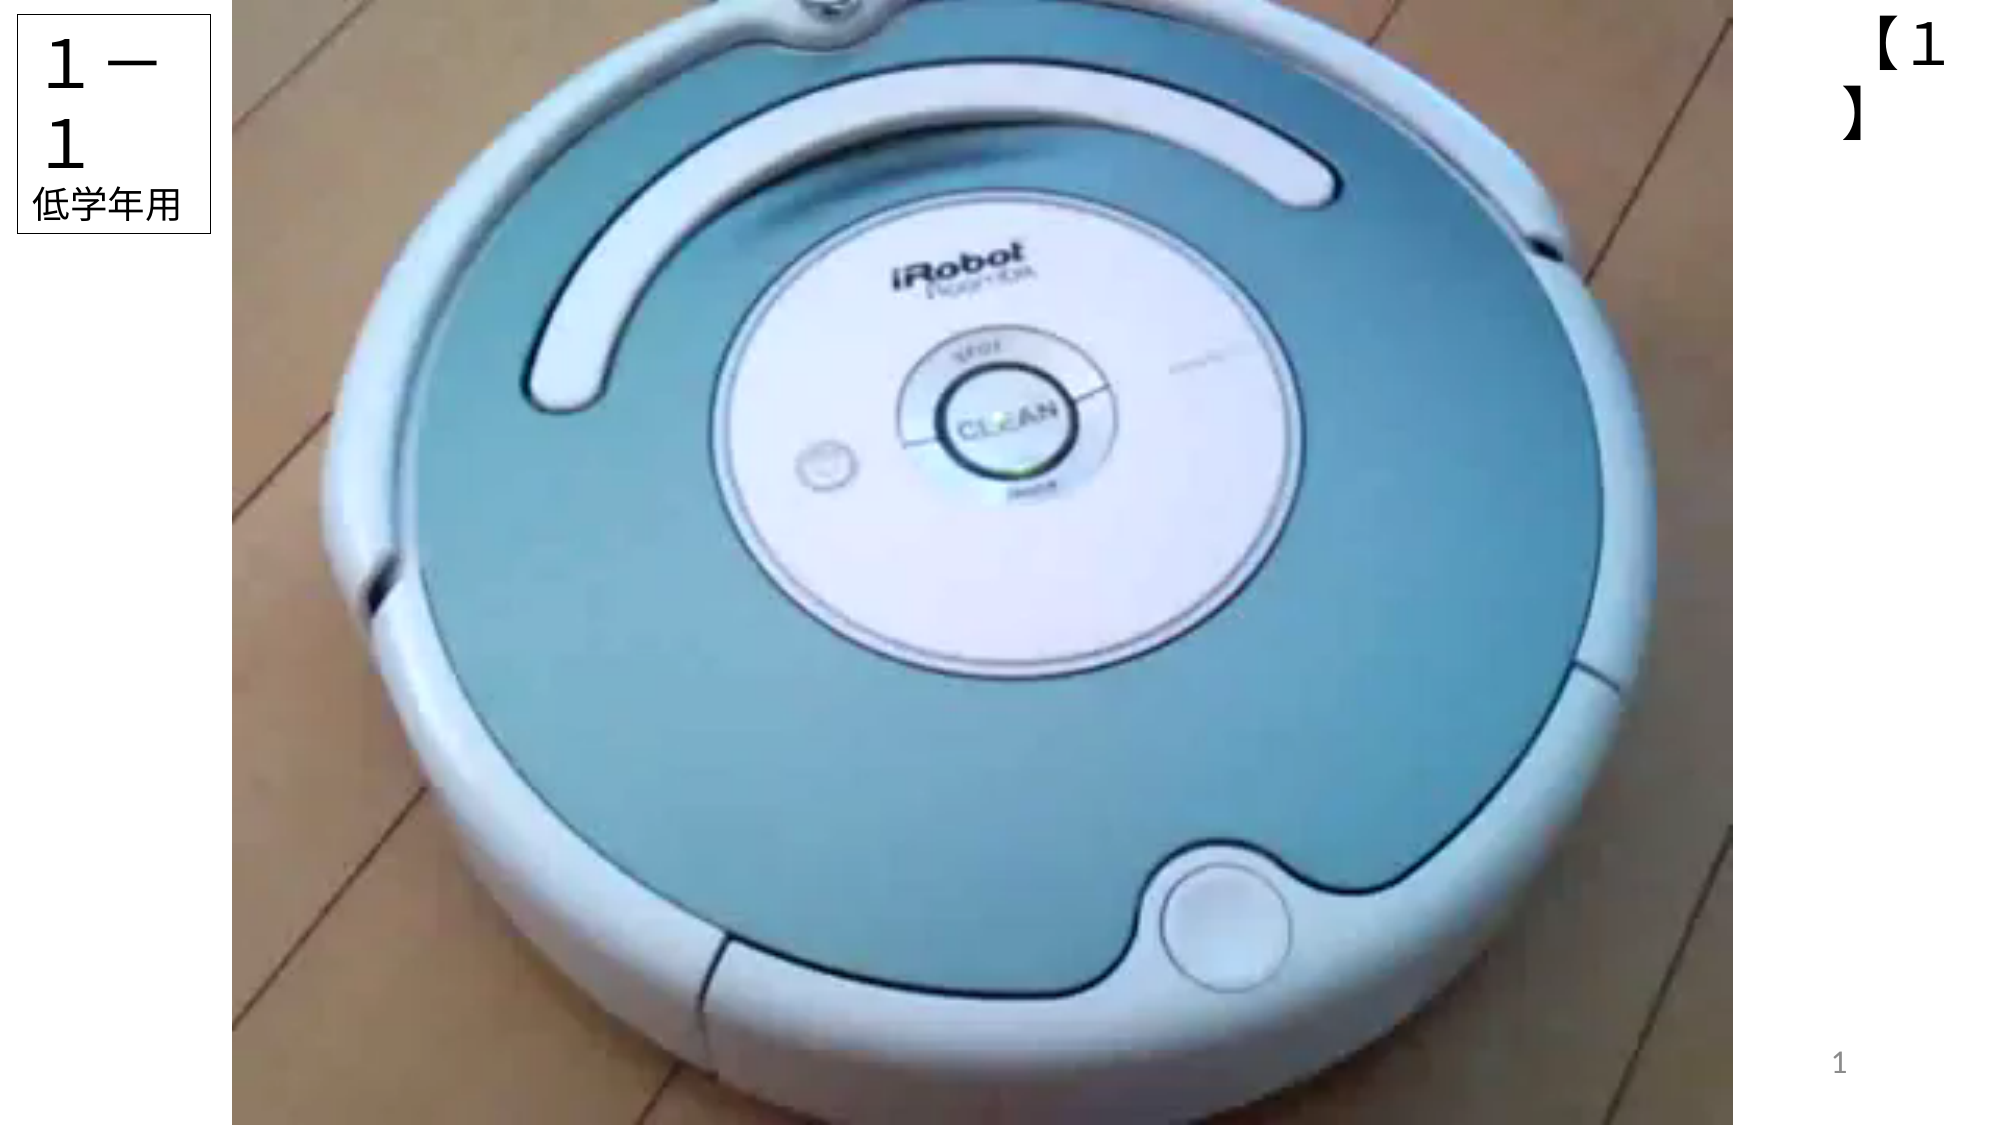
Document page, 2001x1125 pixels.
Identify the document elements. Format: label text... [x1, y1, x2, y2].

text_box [231, 0, 1734, 1125]
text_box １－１ 低学年用 [17, 14, 211, 234]
slide_number 1 [1734, 1018, 1863, 1103]
text_box 【１】 [1827, 0, 1998, 155]
